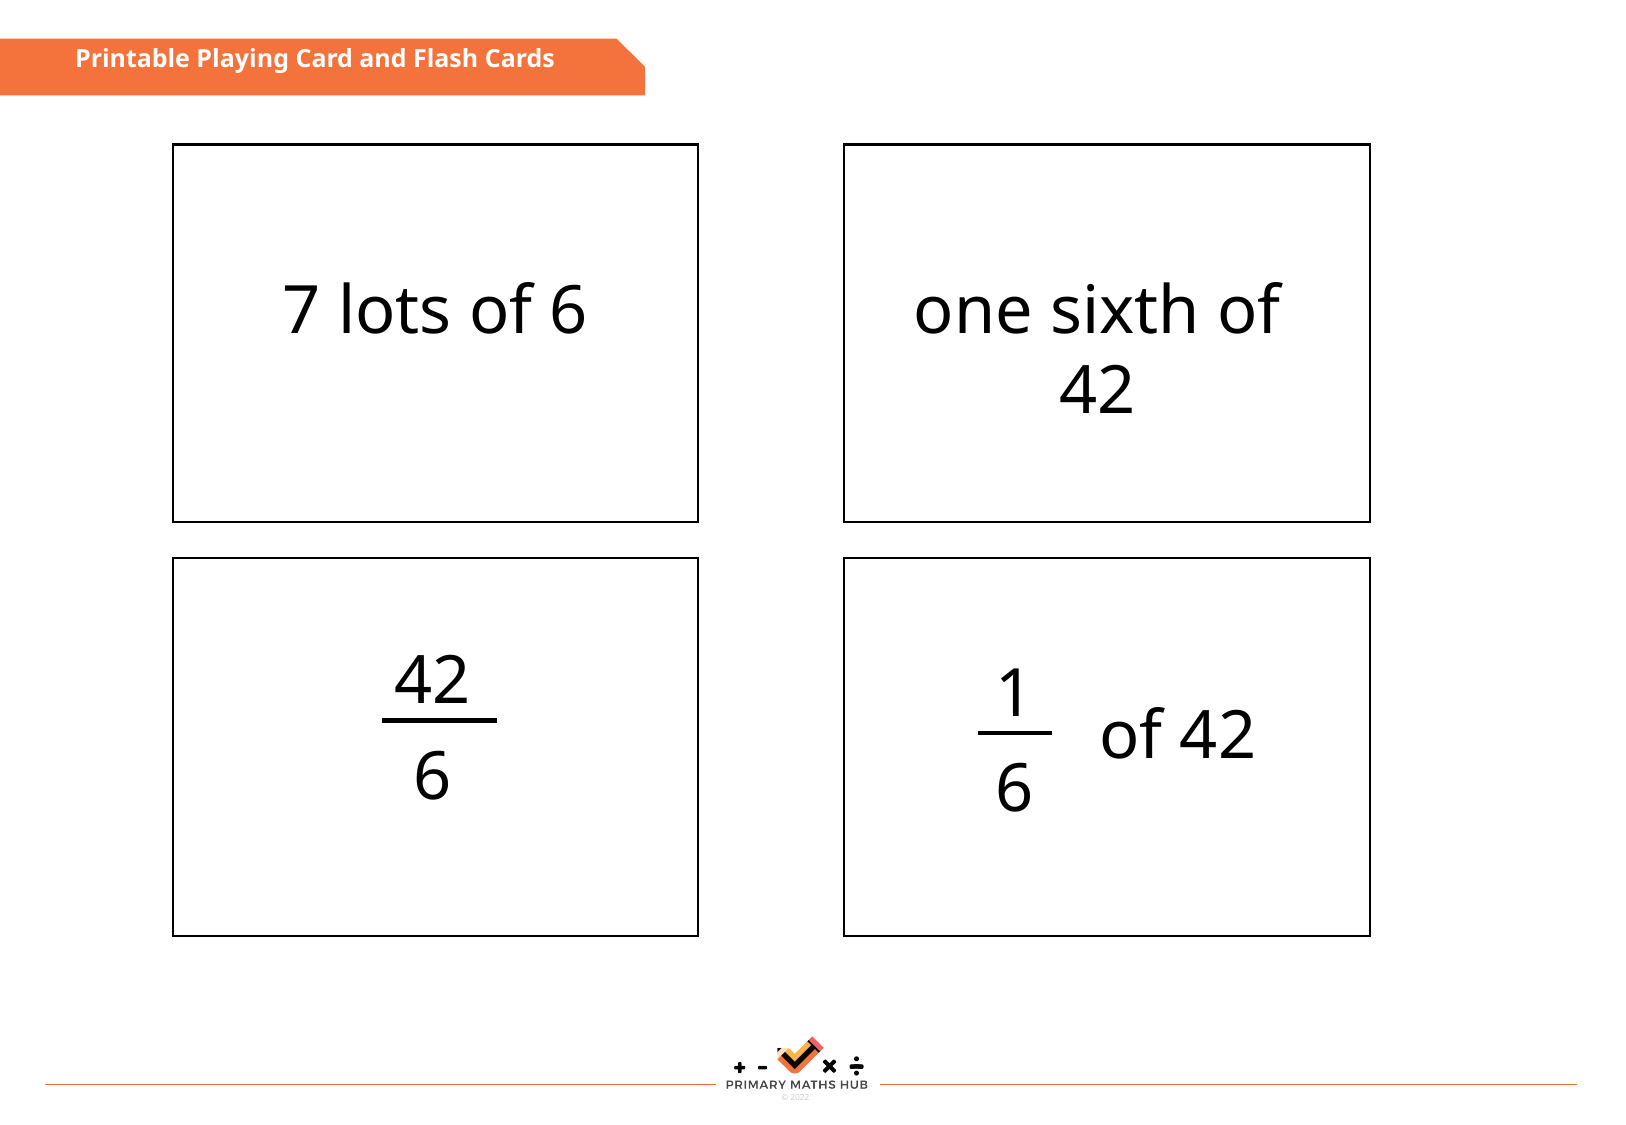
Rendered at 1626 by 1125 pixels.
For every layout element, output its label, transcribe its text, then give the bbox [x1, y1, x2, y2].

table_header 1 [978, 638, 1052, 731]
text_box [172, 557, 699, 937]
table_header 42 [368, 625, 497, 720]
text_box [843, 557, 1371, 937]
text_box one sixth of 42 [879, 259, 1316, 435]
text_box [172, 355, 699, 523]
text_box © 2022 [720, 1084, 870, 1110]
text_box 7 lots of 6 [172, 259, 699, 355]
text_box [172, 143, 699, 259]
picture [722, 1034, 872, 1094]
table_cell 6 [368, 720, 497, 815]
table_cell 6 [978, 735, 1052, 828]
text_box of 42 [1058, 684, 1298, 780]
text_box [843, 143, 1371, 523]
text_box Printable Playing Card and Flash Cards [0, 37, 646, 97]
